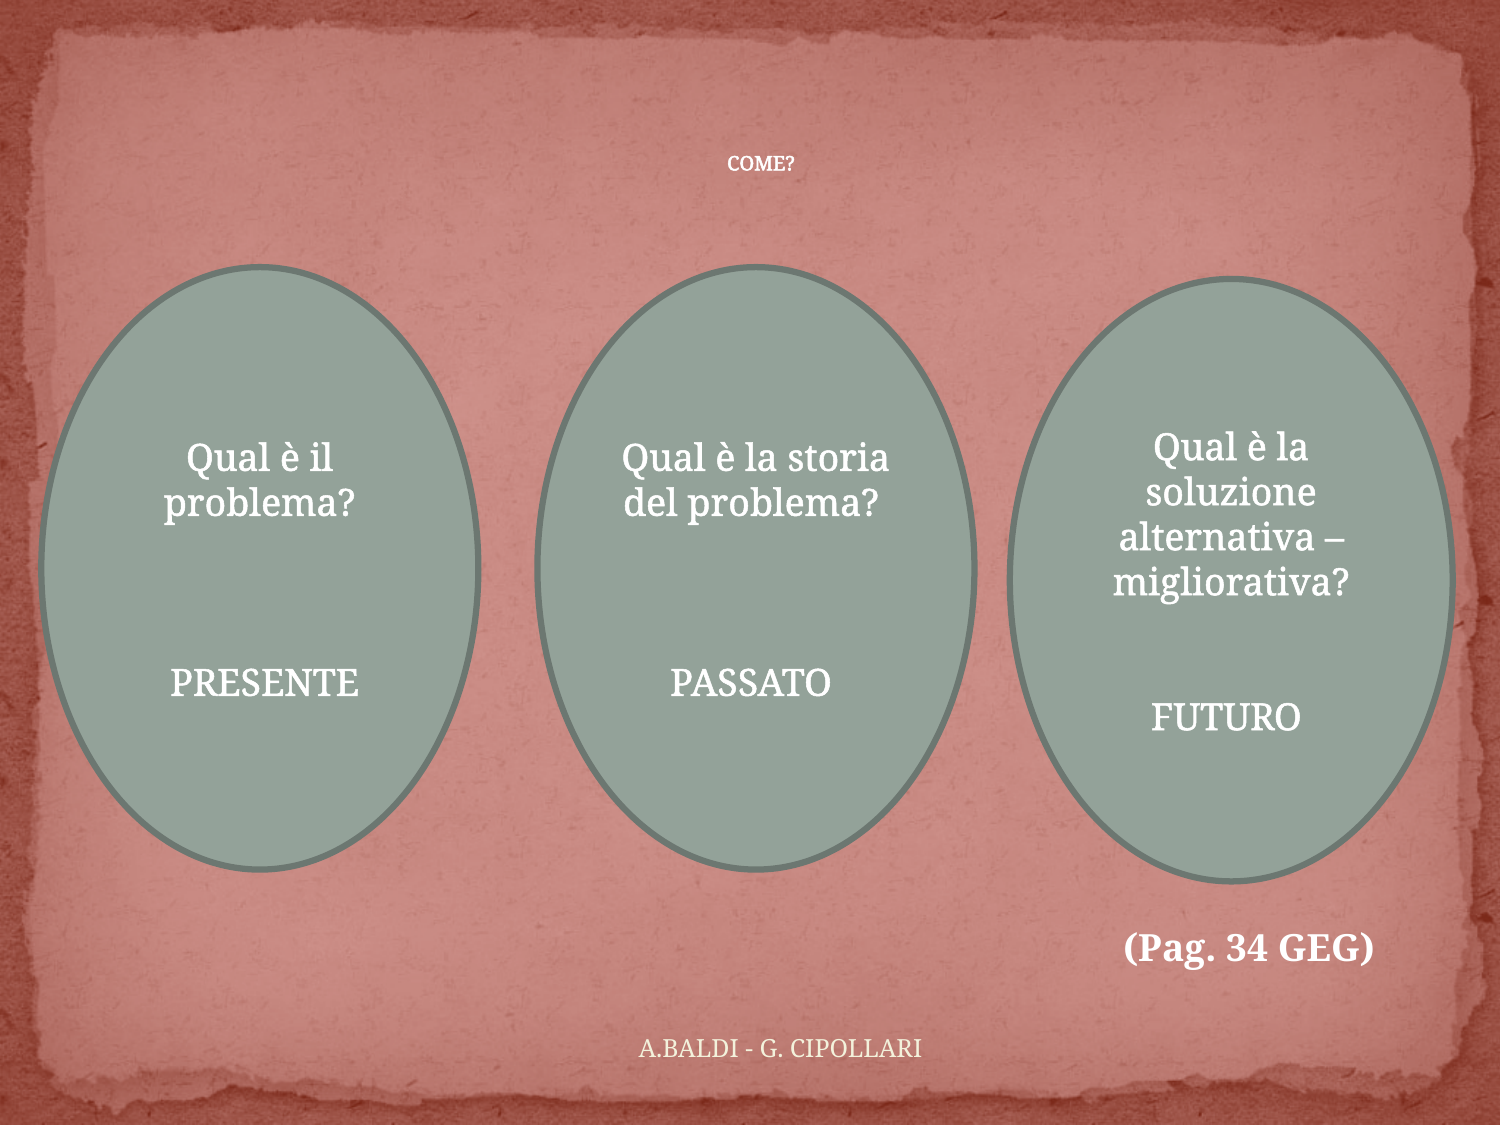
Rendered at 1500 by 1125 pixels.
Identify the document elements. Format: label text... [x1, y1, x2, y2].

text_box Qual è la soluzione alternativa – migliorativa? FUTURO [1006, 275, 1456, 885]
text_box Qual è il problema? PRESENTE [38, 263, 482, 873]
title COME? [88, 42, 1439, 206]
footer A.BALDI - G. CIPOLLARI [350, 1017, 938, 1081]
text_box Qual è la storia del problema? PASSATO [534, 263, 978, 873]
text_box (Pag. 34 GEG) [1108, 916, 1390, 977]
